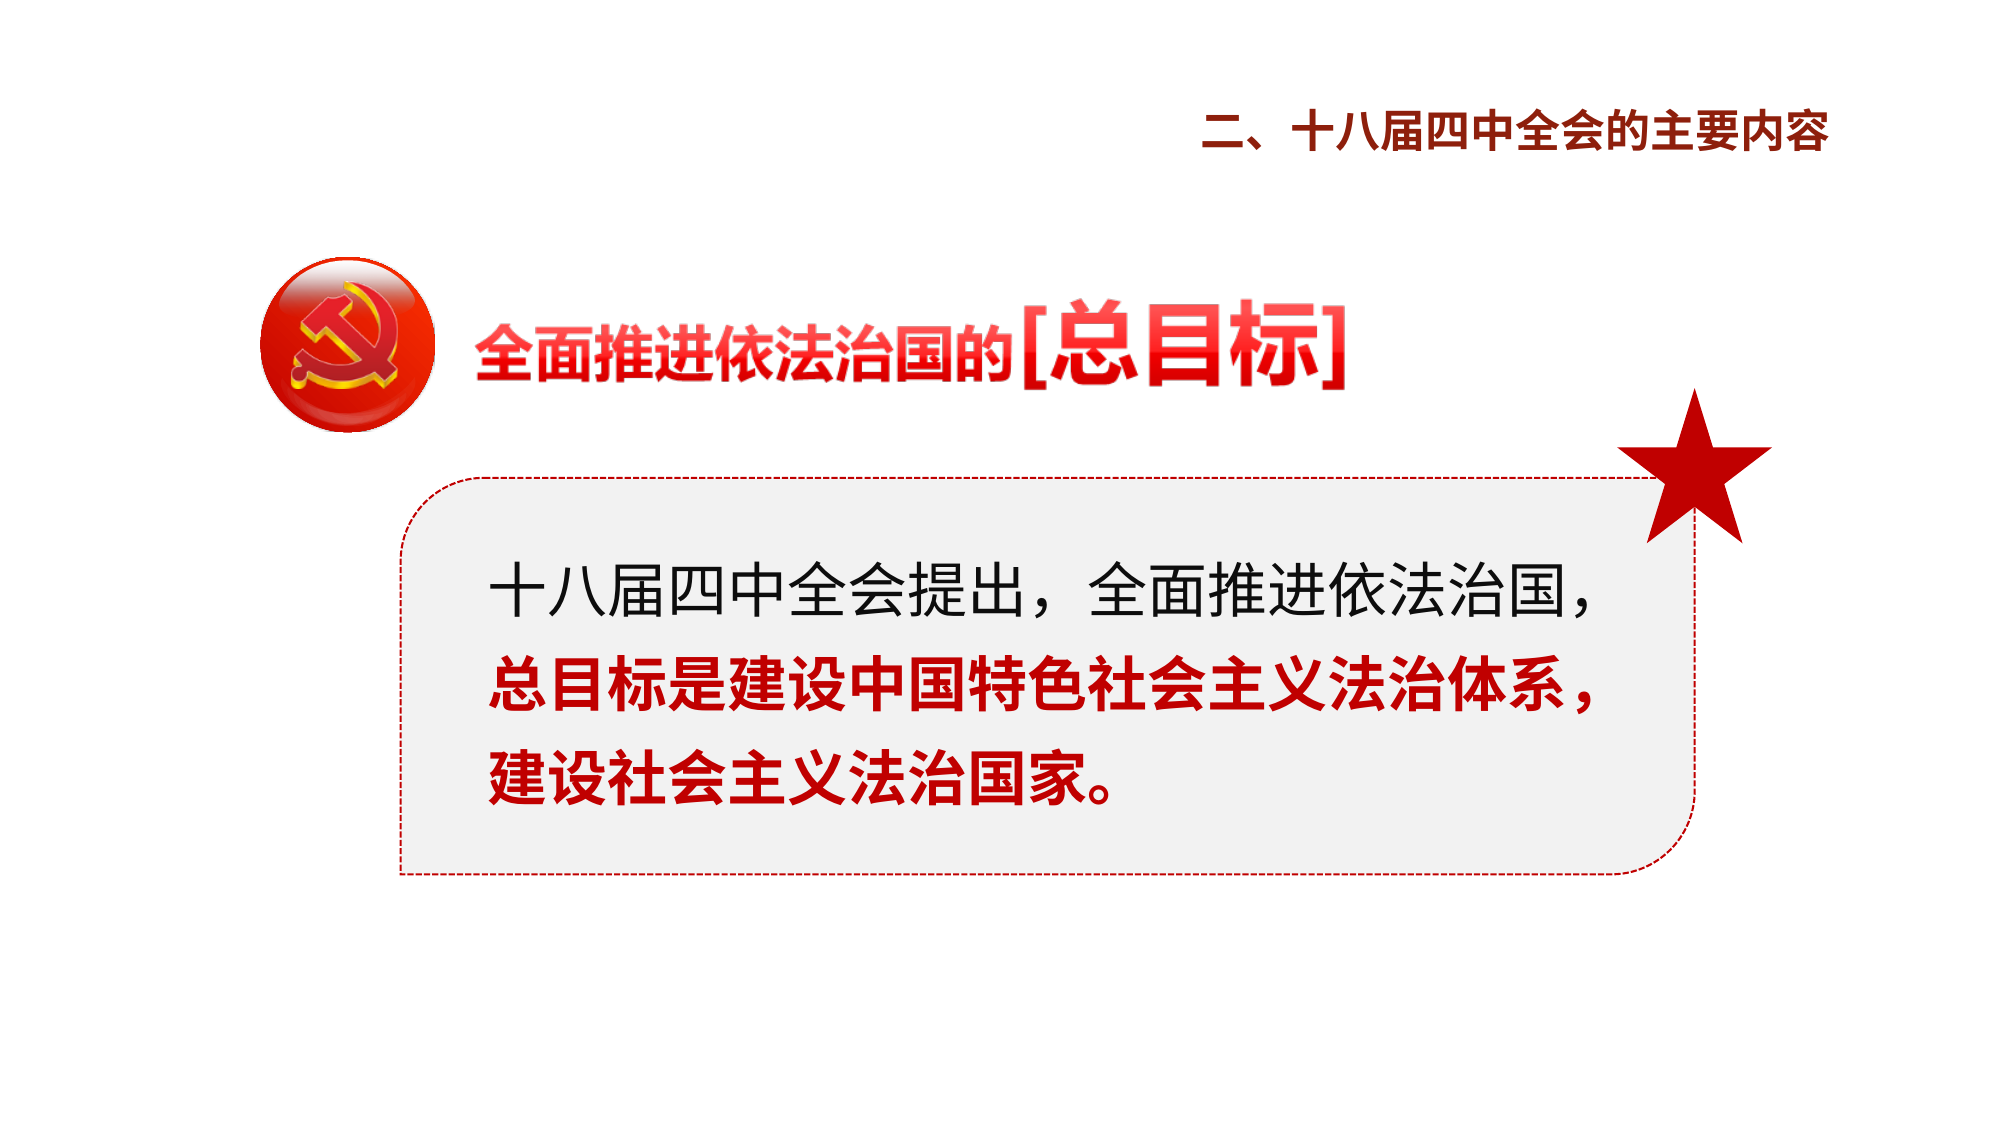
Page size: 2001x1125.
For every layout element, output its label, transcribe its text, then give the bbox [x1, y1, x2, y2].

text_box [1617, 388, 1773, 544]
text_box 十八届四中全会提出，全面推进依法治国，总目标是建设中国特色社会主义法治体系，建设社会主义法治国家。 [473, 523, 1701, 822]
picture [437, 260, 1574, 407]
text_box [260, 257, 435, 433]
text_box 二、十八届四中全会的主要内容 [1155, 94, 1876, 164]
text_box [1675, 508, 1695, 523]
text_box [400, 477, 1689, 875]
